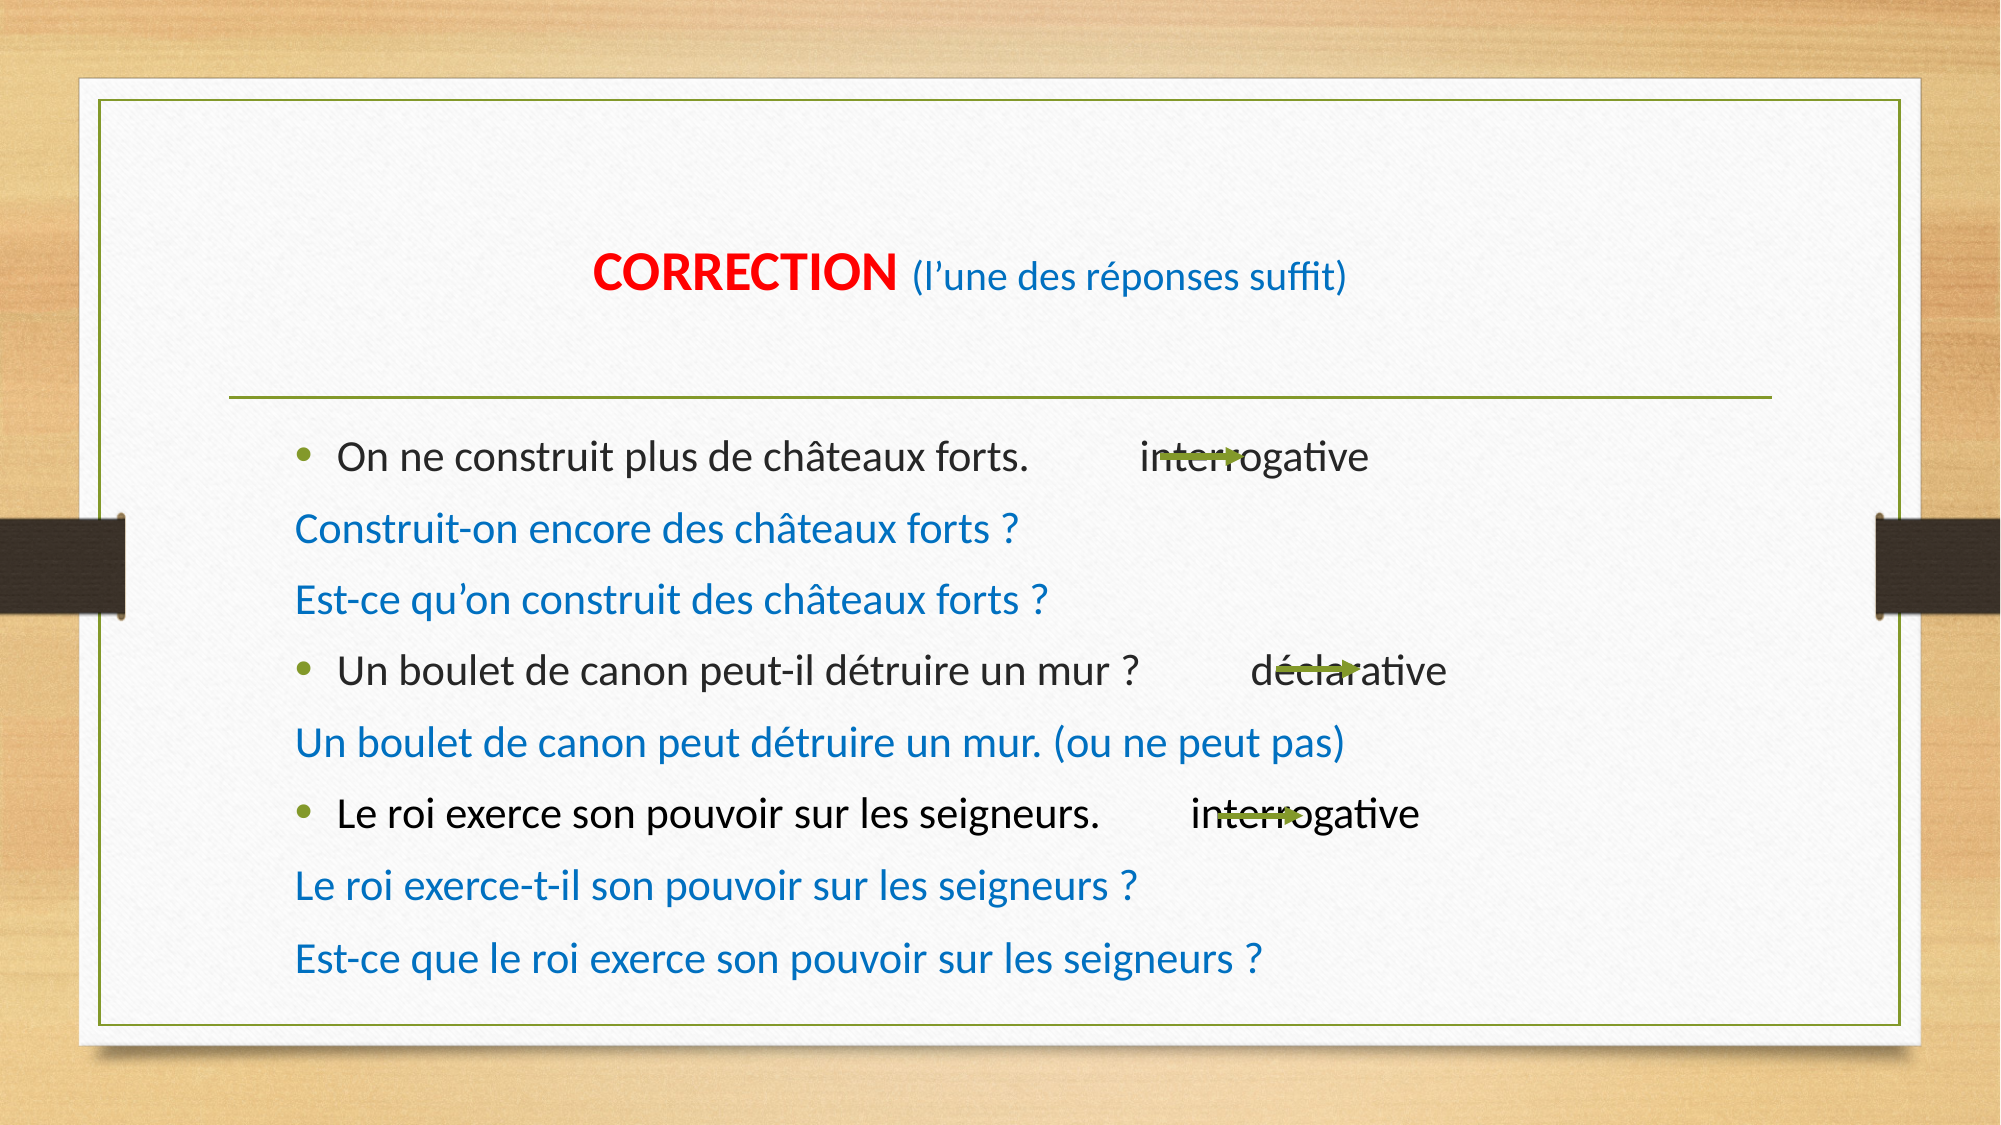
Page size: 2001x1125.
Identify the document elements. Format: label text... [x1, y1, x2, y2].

title CORRECTION (l’une des réponses suffit) [154, 161, 1788, 375]
picture [0, 0, 2001, 1125]
text_box On ne construit plus de châteaux forts. interrogative Construit-on encore des châteaux forts ? Est-ce qu’on construit des châteaux forts ? Un boulet de canon peut-il détruire un mur ? déclarative Un boulet de canon peut détruire un mur. (ou ne peut pas) Le roi exerce son pouvoir sur les seigneurs. interrogative Le roi exerce-t-il son pouvoir sur les seigneurs ? Est-ce que le roi exerce son pouvoir sur les seigneurs ? [212, 419, 1788, 992]
